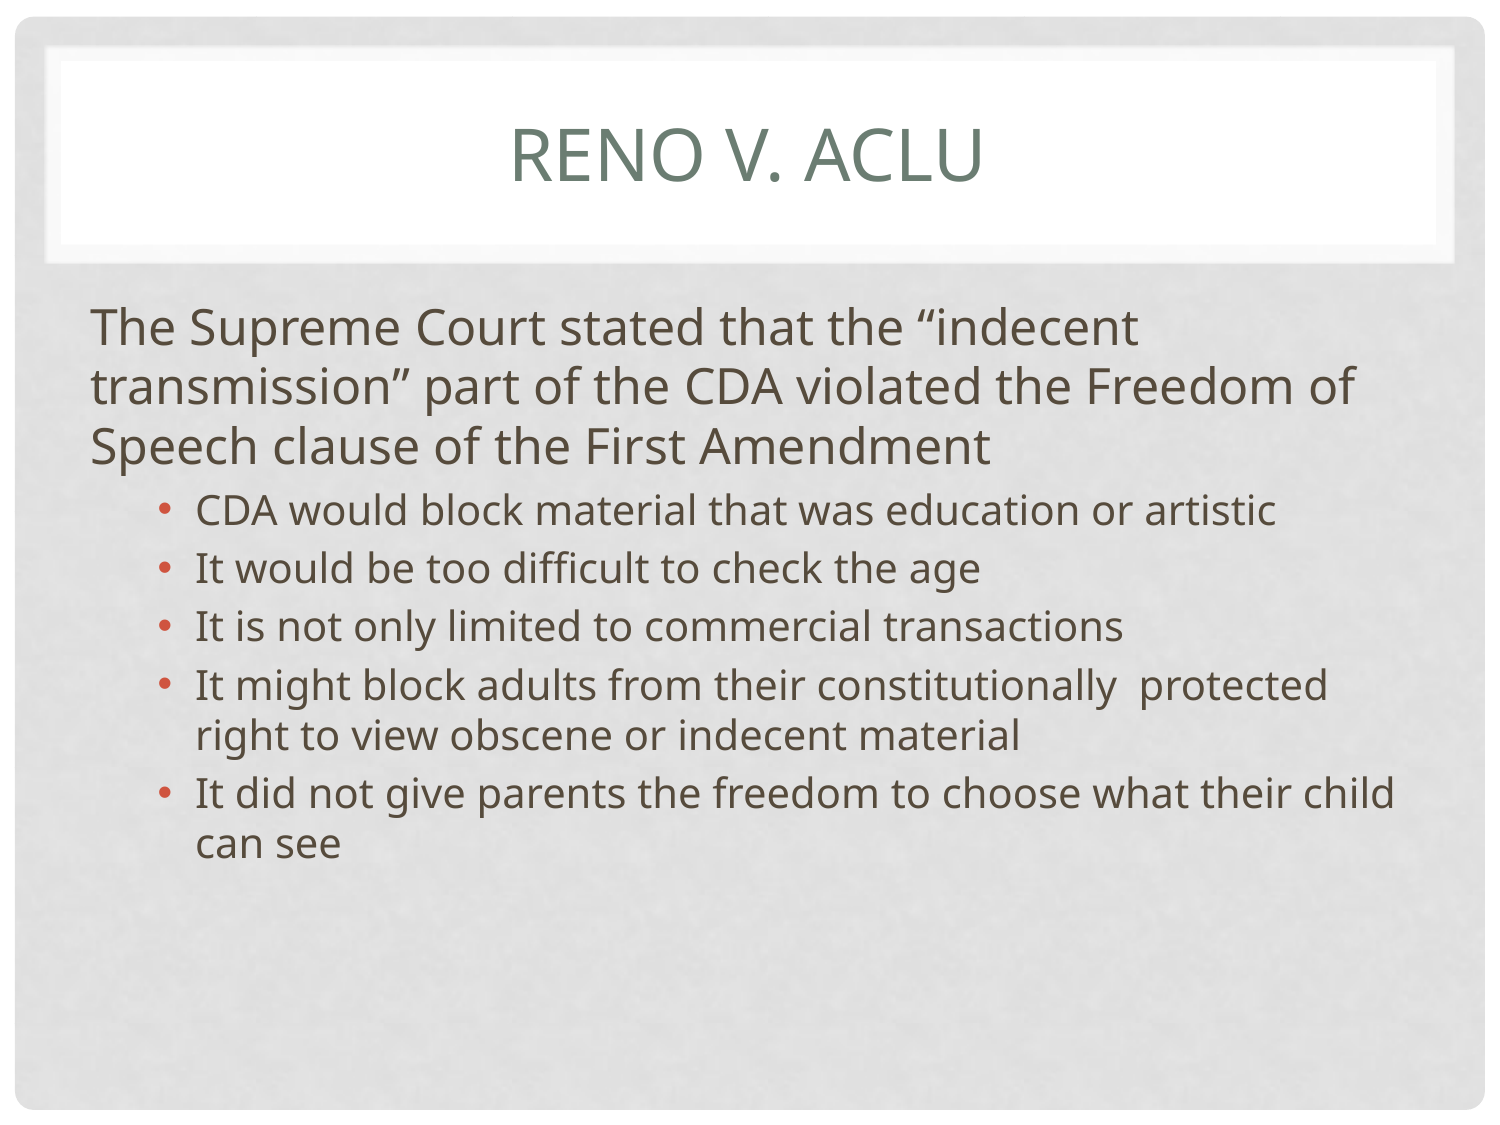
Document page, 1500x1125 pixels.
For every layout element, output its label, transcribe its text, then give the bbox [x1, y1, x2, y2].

title Reno v. ACLU [69, 66, 1425, 238]
list The Supreme Court stated that the “indecent transmission” part of the CDA violated the Freedom of Speech clause of the First Amendment CDA would block material that was education or artistic It would be too difficult to check the age It is not only limited to commercial transactions It might block adults from their constitutionally protected right to view obscene or indecent material It did not give parents the freedom to choose what their child can see [75, 287, 1425, 1005]
